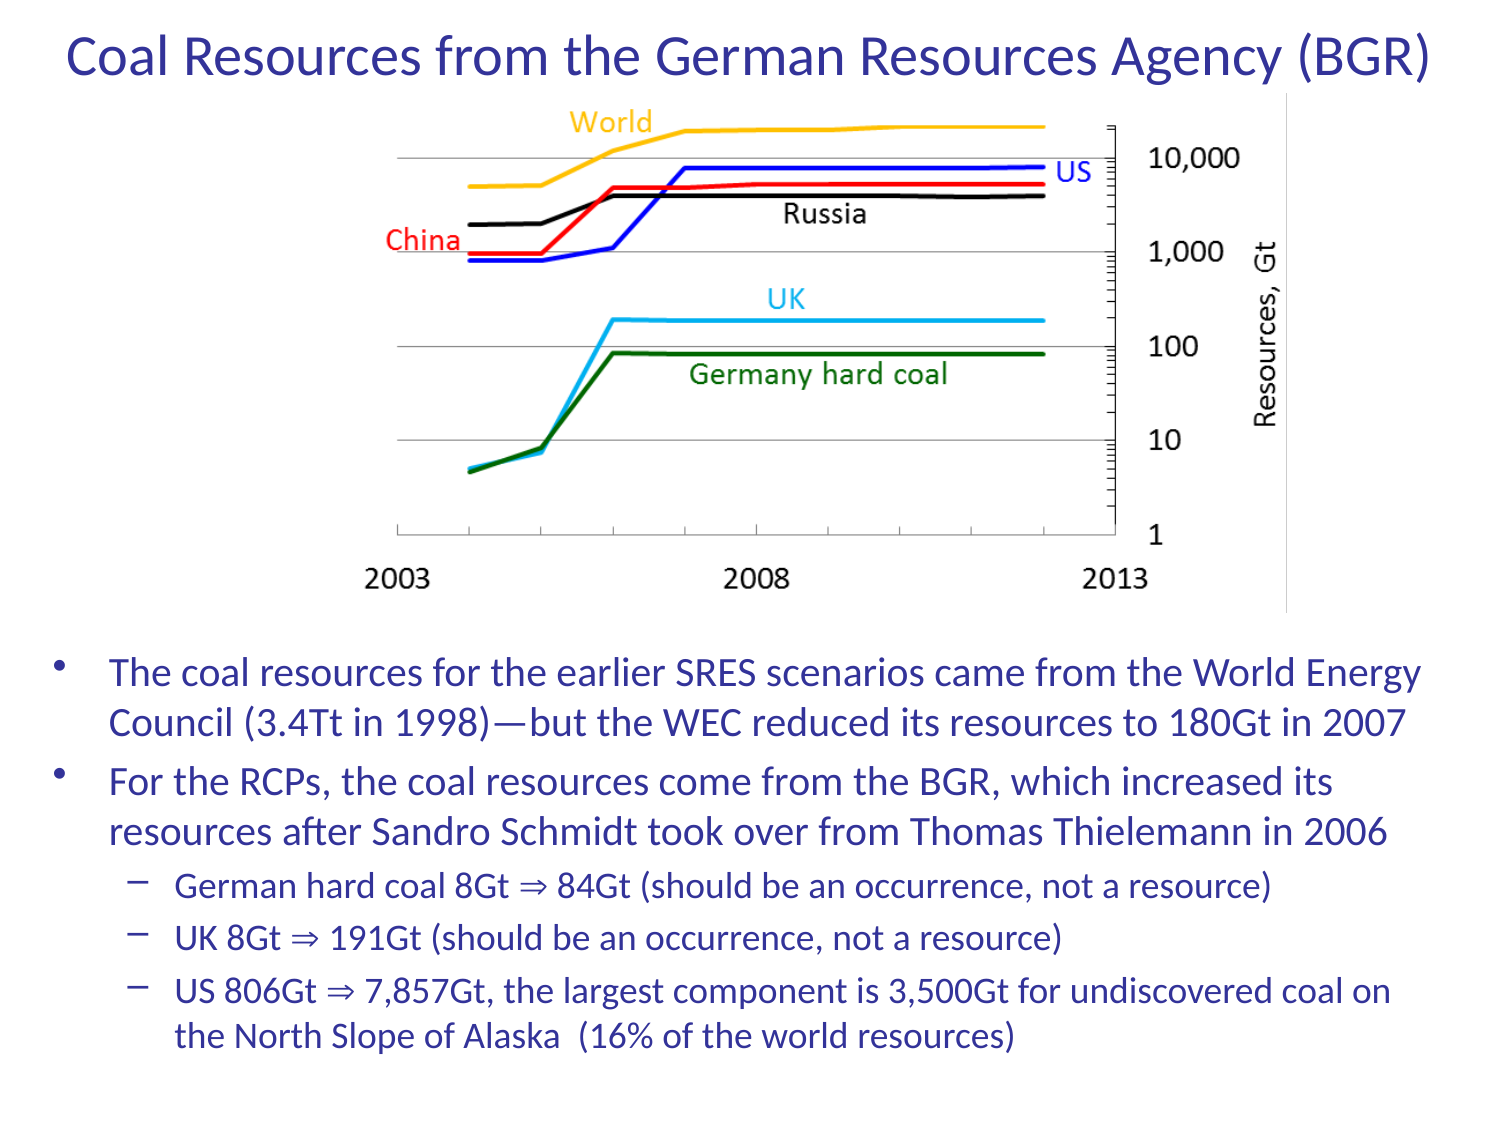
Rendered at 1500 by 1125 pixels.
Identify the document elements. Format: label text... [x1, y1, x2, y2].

list The coal resources for the earlier SRES scenarios came from the World Energy Council (3.4Tt in 1998)—but the WEC reduced its resources to 180Gt in 2007 For the RCPs, the coal resources come from the BGR, which increased its resources after Sandro Schmidt took over from Thomas Thielemann in 2006 German hard coal 8Gt  84Gt (should be an occurrence, not a resource) UK 8Gt  191Gt (should be an occurrence, not a resource) US 806Gt  7,857Gt, the largest component is 3,500Gt for undiscovered coal on the North Slope of Alaska (16% of the world resources) [37, 637, 1463, 1075]
title Coal Resources from the German Resources Agency (BGR) [24, 12, 1475, 93]
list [337, 93, 1288, 613]
